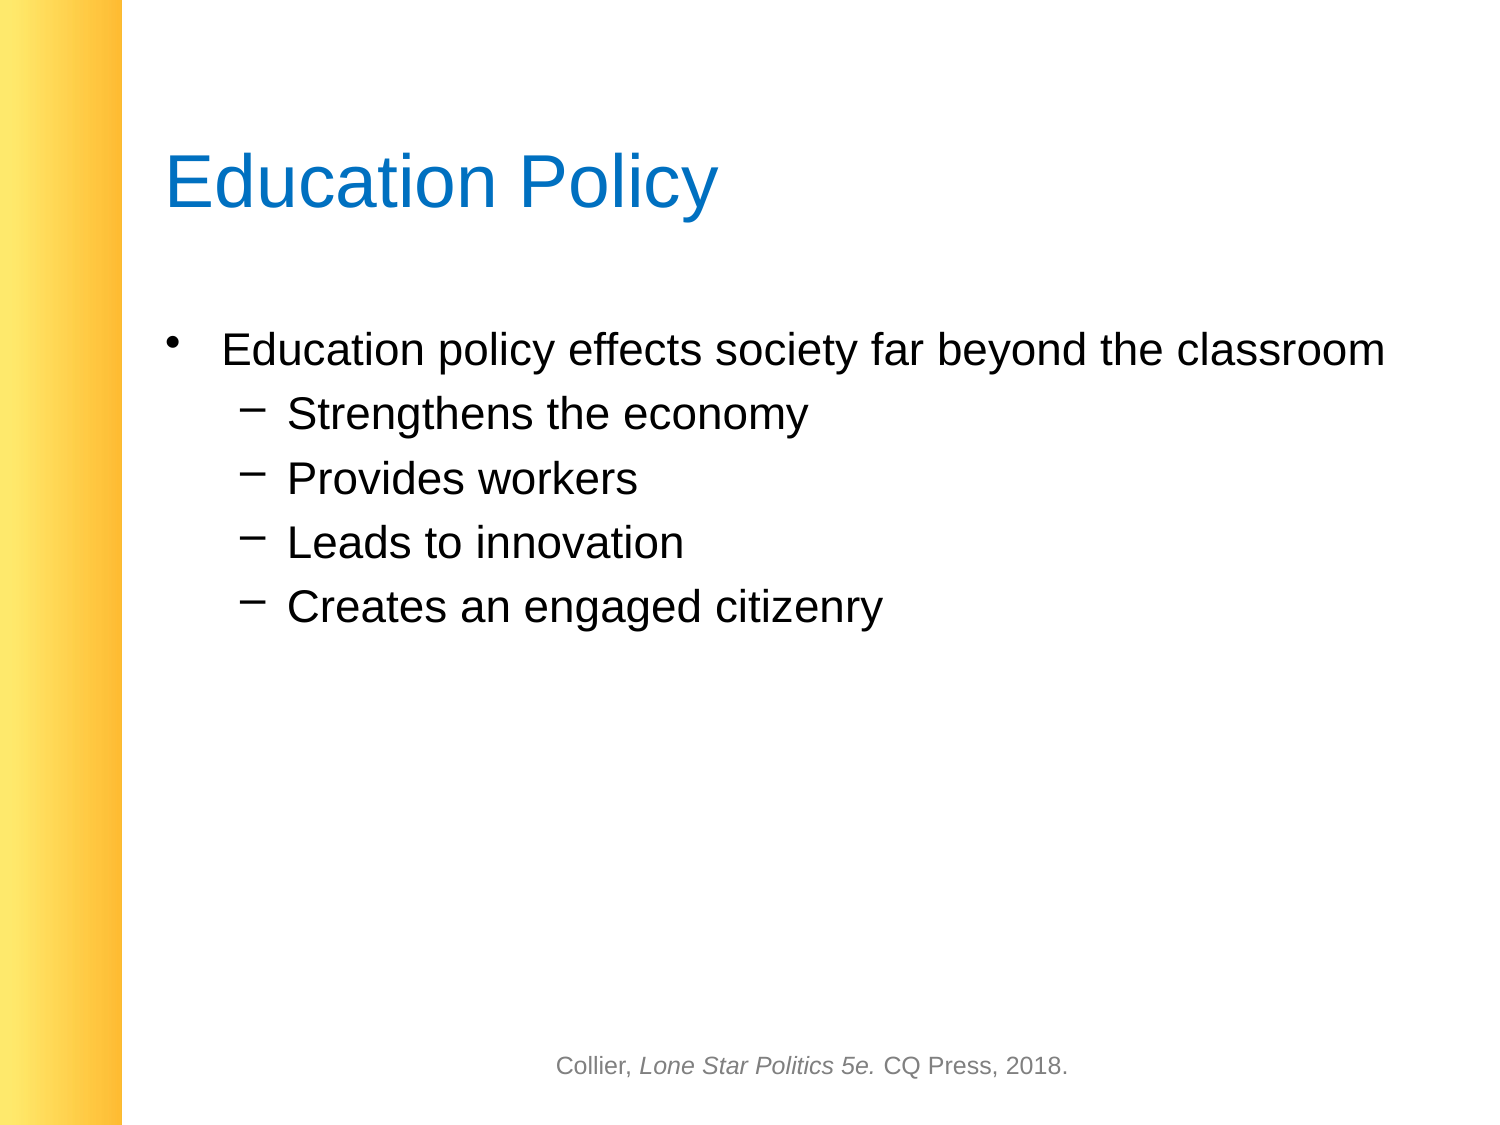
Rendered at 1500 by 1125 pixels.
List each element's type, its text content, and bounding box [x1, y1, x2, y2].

title Education Policy [150, 125, 1113, 313]
text_box Collier, Lone Star Politics 5e. CQ Press, 2018. [525, 1042, 1100, 1087]
list Education policy effects society far beyond the classroom Strengthens the economy Provides workers Leads to innovation Creates an engaged citizenry [150, 312, 1413, 813]
picture [0, 0, 1500, 1125]
